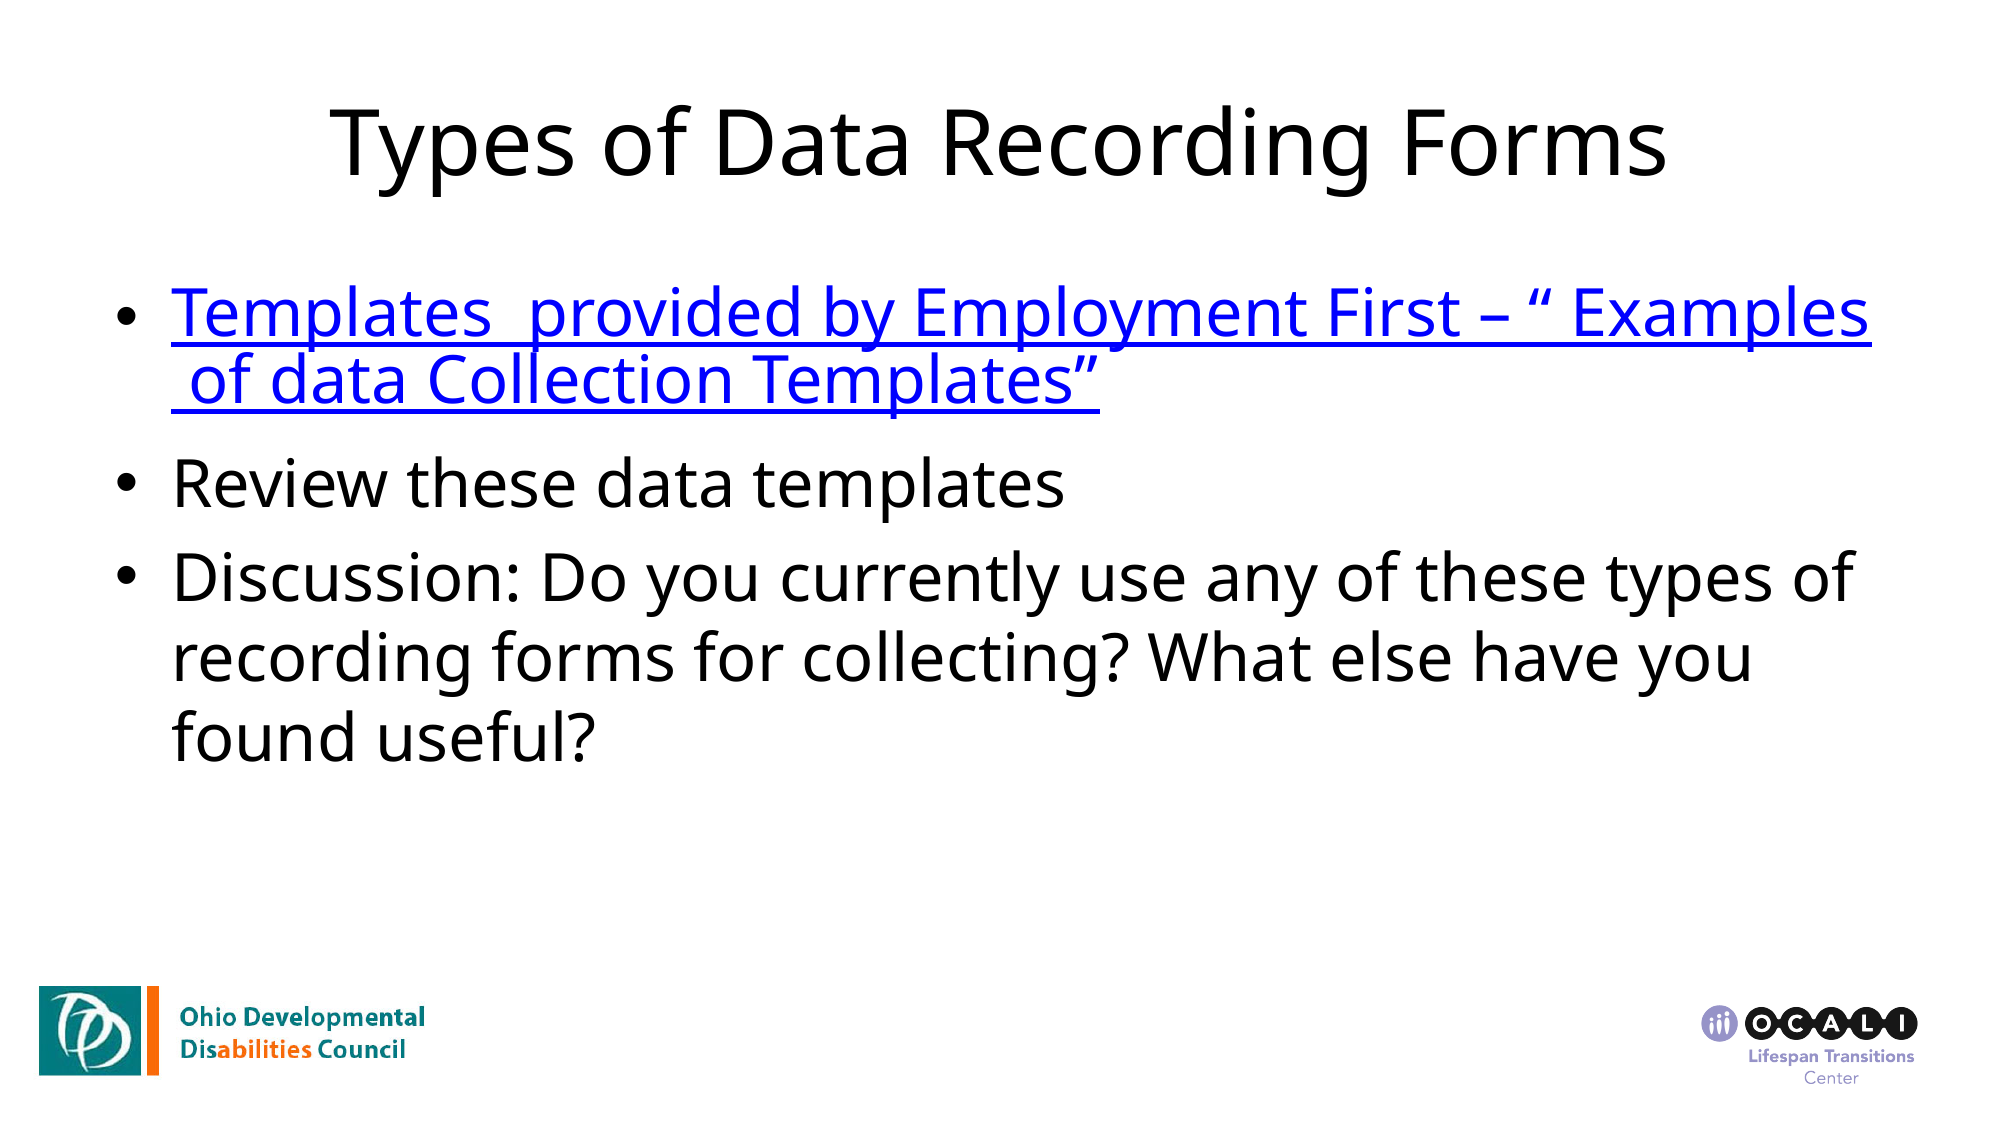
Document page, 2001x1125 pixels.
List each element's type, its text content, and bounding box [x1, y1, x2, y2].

title Types of Data Recording Forms [99, 45, 1900, 233]
picture [26, 986, 471, 1085]
picture [1697, 1001, 1923, 1088]
list Templates provided by Employment First – “ Examples of data Collection Templates” Review these data templates Discussion: Do you currently use any of these types of recording forms for collecting? What else have you found useful? [99, 262, 1900, 1005]
